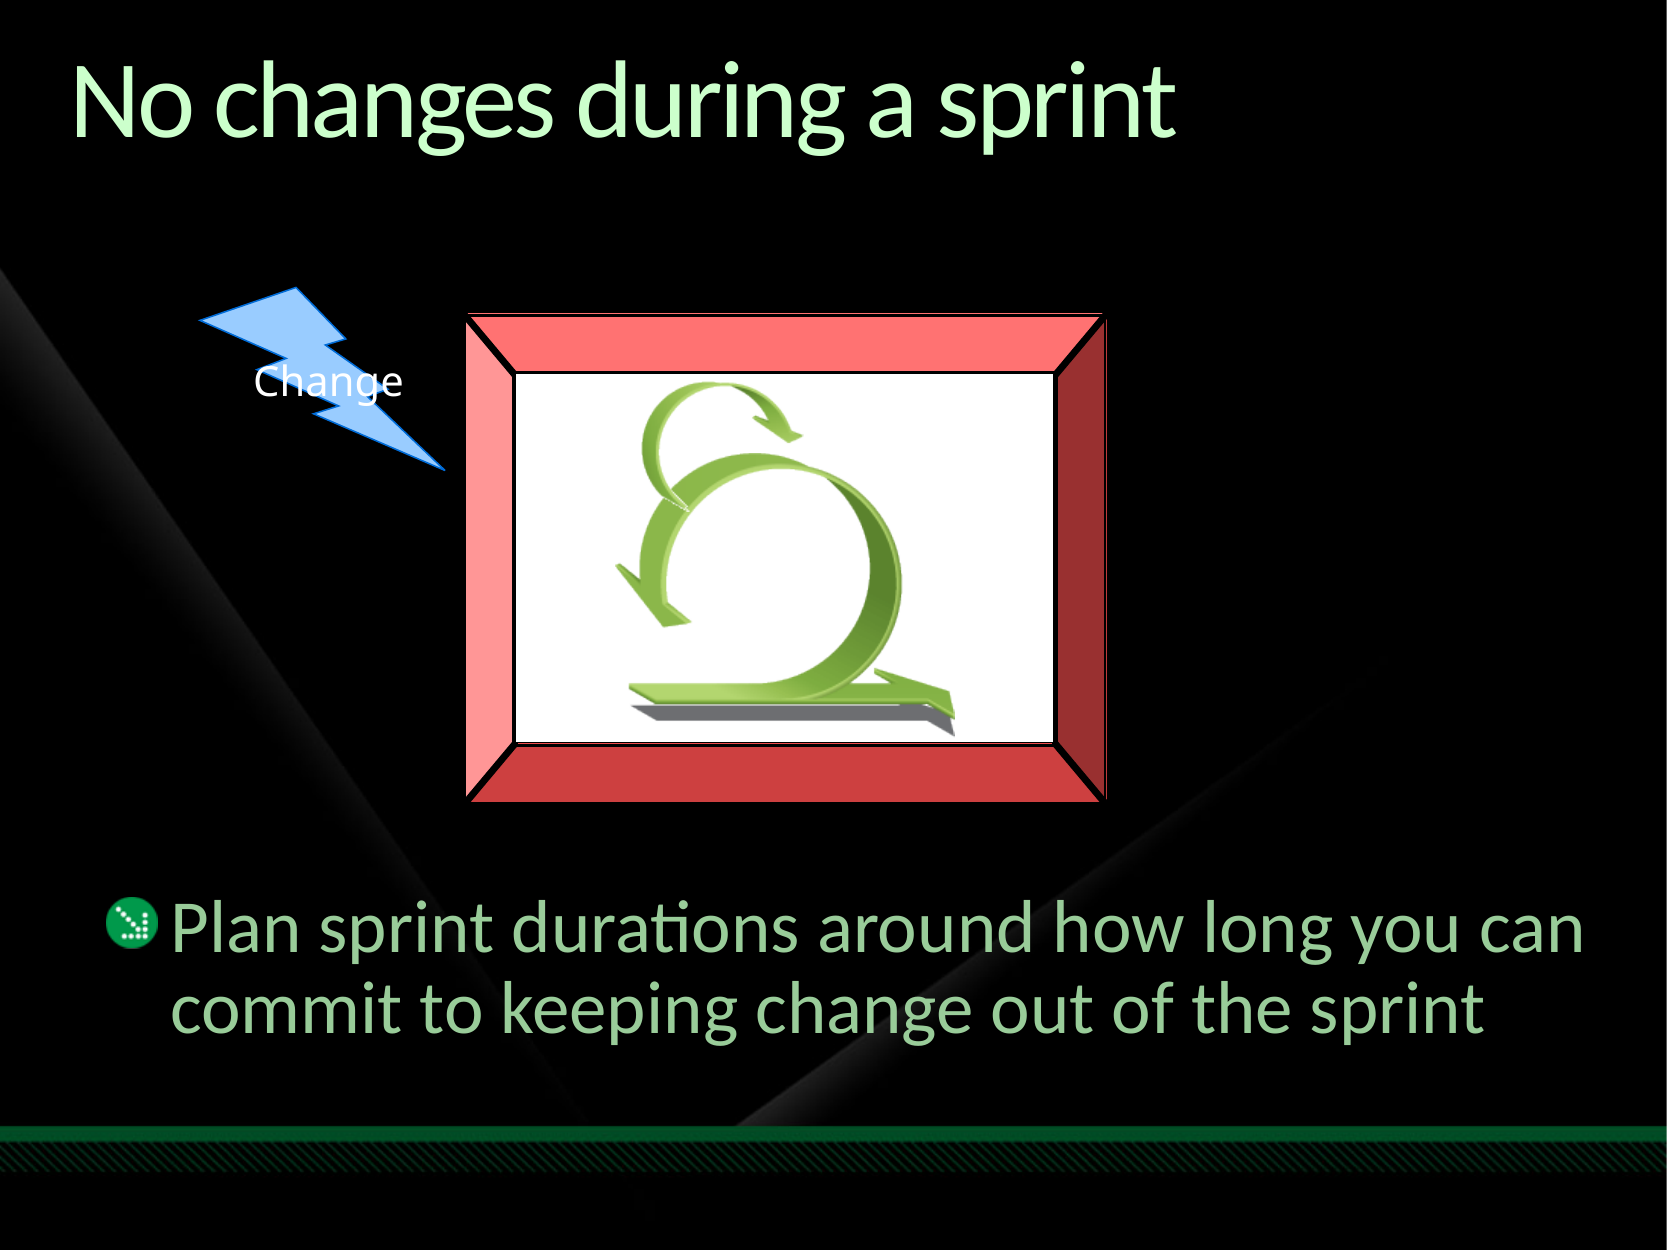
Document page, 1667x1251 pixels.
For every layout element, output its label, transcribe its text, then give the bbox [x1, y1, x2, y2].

list Plan sprint durations around how long you can commit to keeping change out of the sprint [56, 887, 1609, 1096]
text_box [615, 380, 955, 738]
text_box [458, 308, 1111, 811]
picture [0, 0, 1667, 1250]
title No changes during a sprint [69, 41, 1598, 164]
text_box Change [199, 287, 446, 471]
